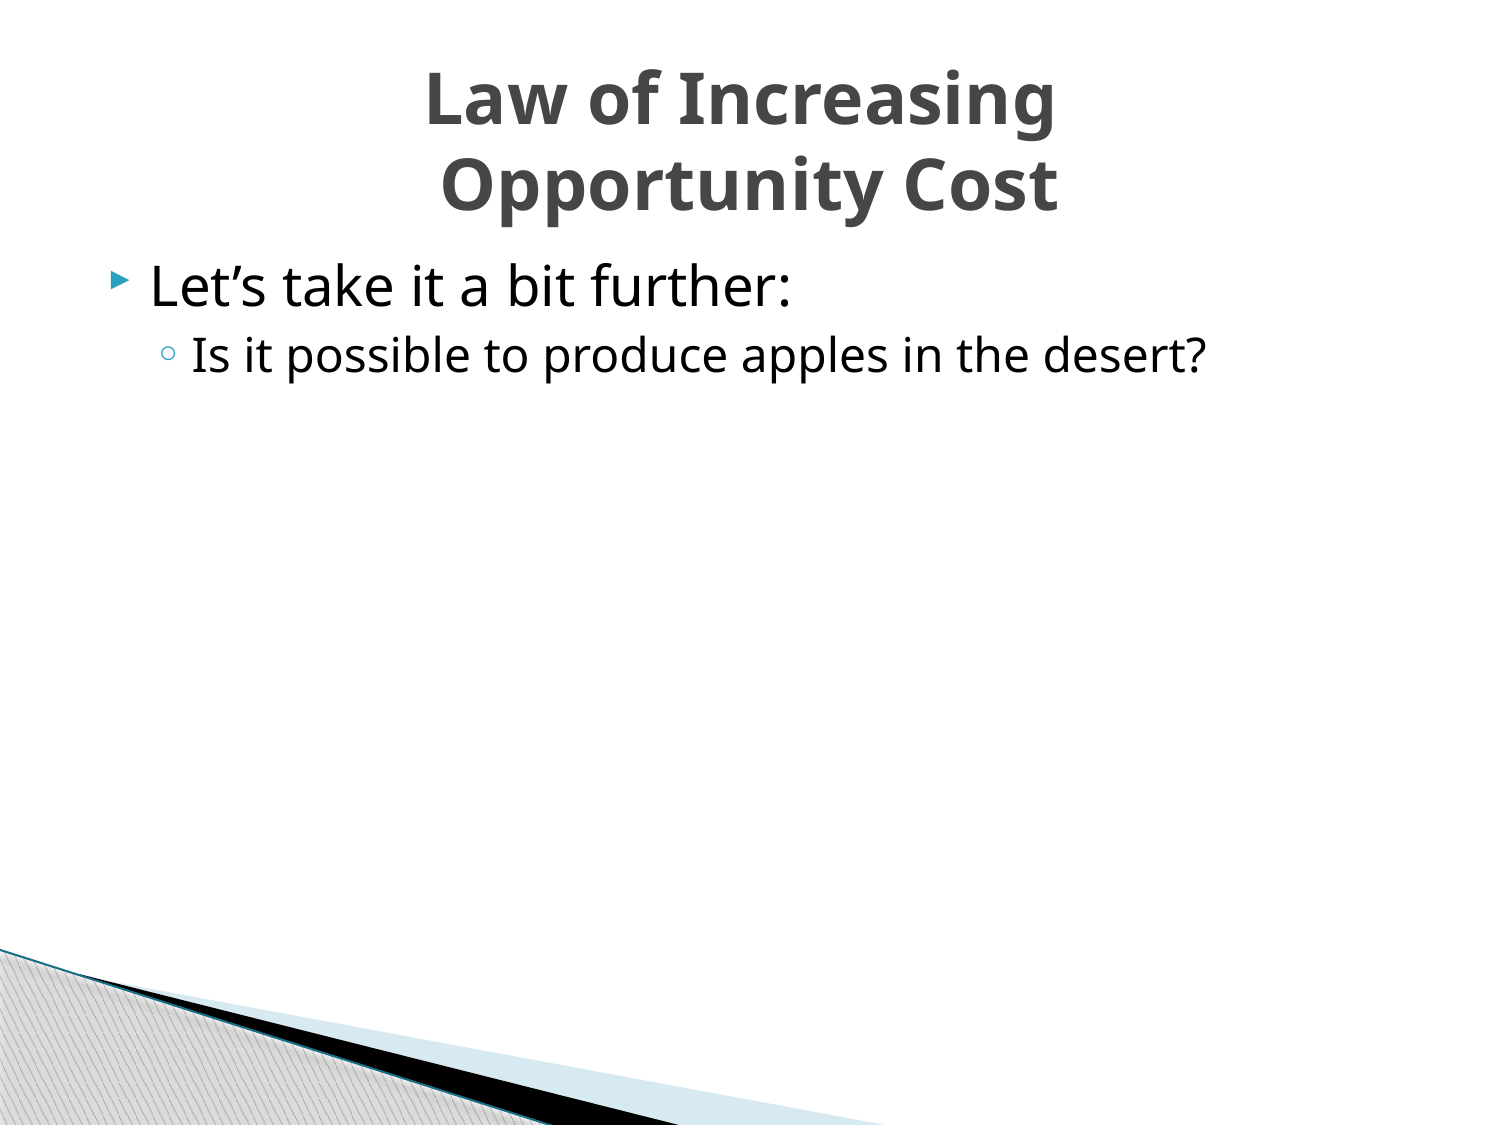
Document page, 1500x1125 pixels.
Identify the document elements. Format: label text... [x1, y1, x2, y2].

title Law of Increasing Opportunity Cost [75, 45, 1425, 233]
list Let’s take it a bit further: Is it possible to produce apples in the desert? [75, 243, 1425, 986]
